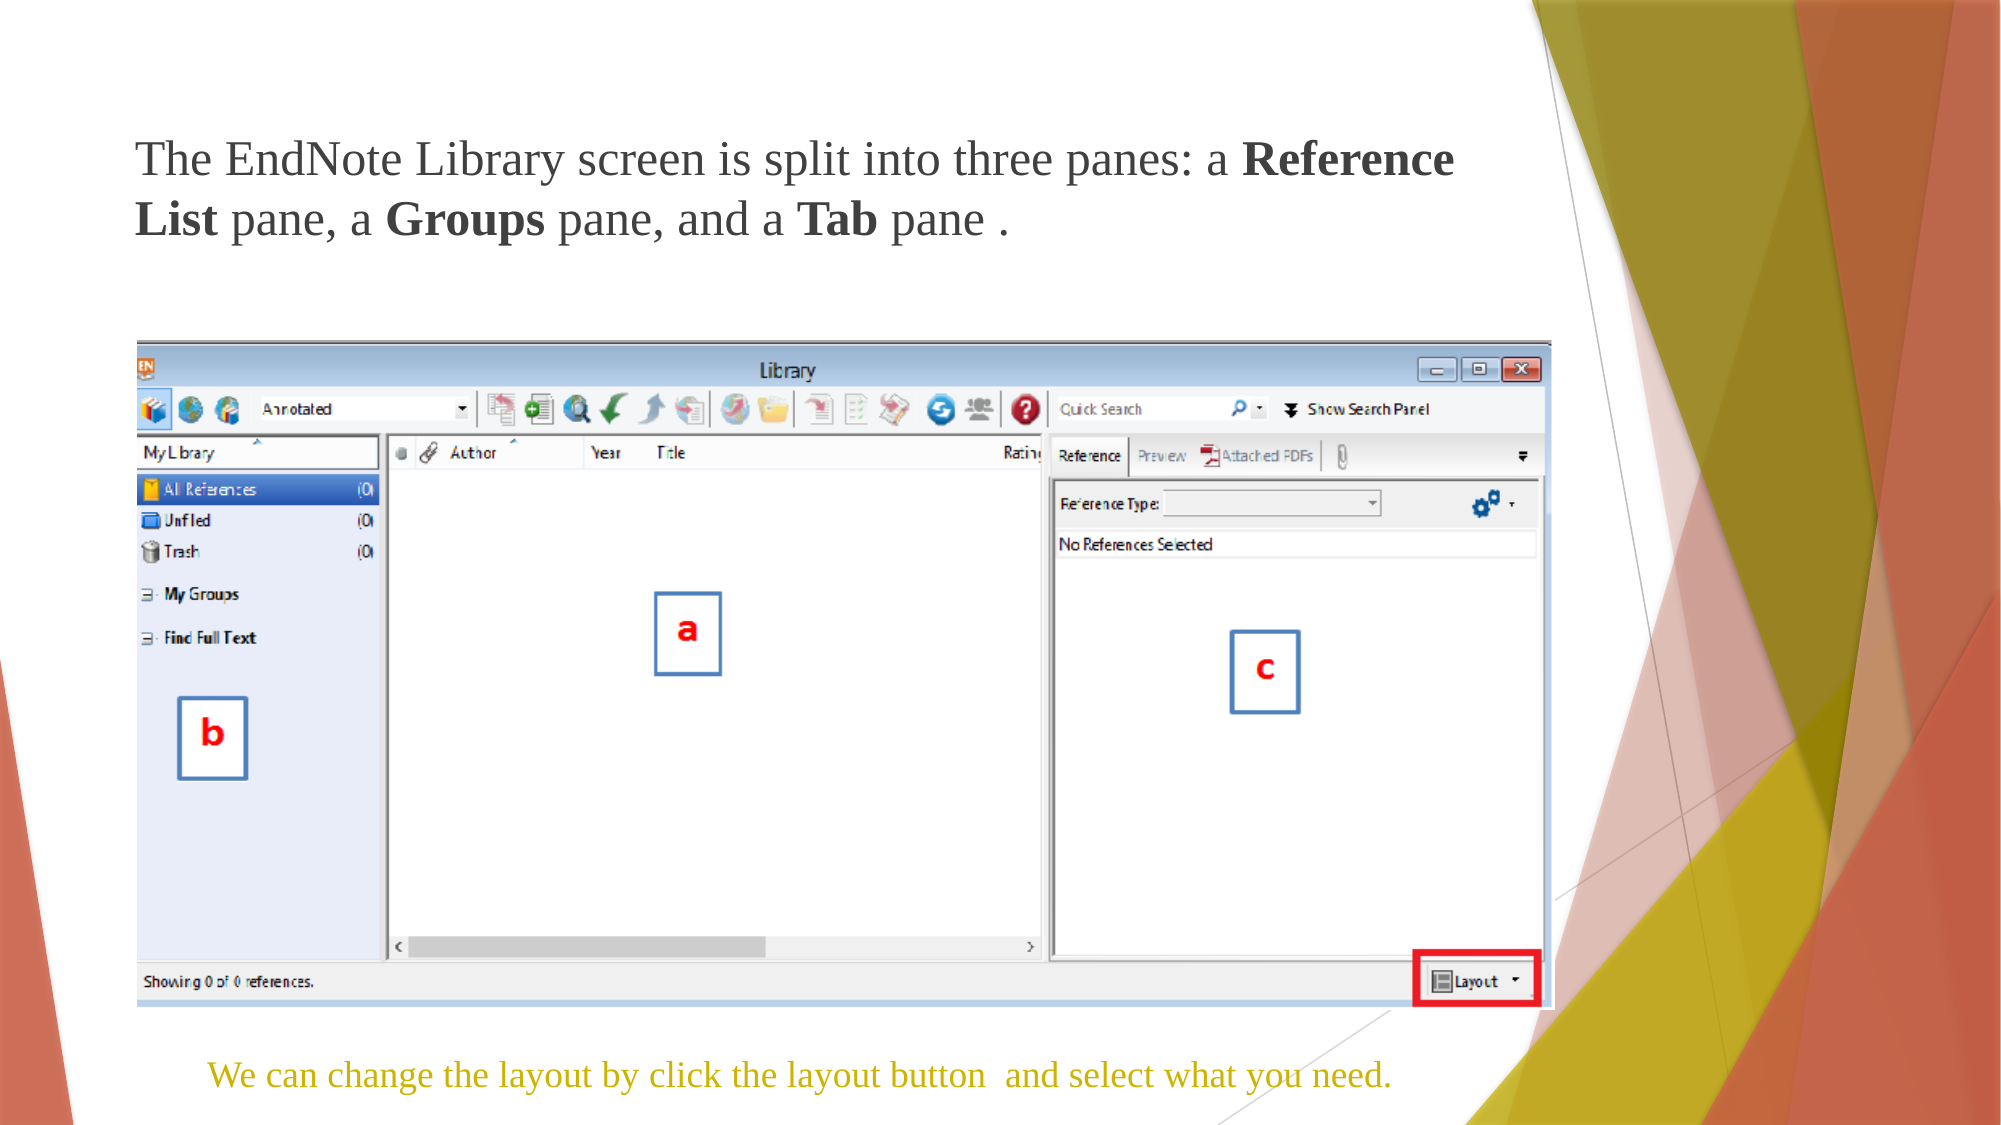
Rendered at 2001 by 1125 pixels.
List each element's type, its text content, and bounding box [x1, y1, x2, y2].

text_box We can change the layout by click the layout button and select what you need. [192, 1042, 1458, 1102]
list The EndNote Library screen is split into three panes: a Reference List pane, a Groups pane, and a Tab pane . [119, 118, 1531, 975]
picture [136, 339, 1556, 1011]
